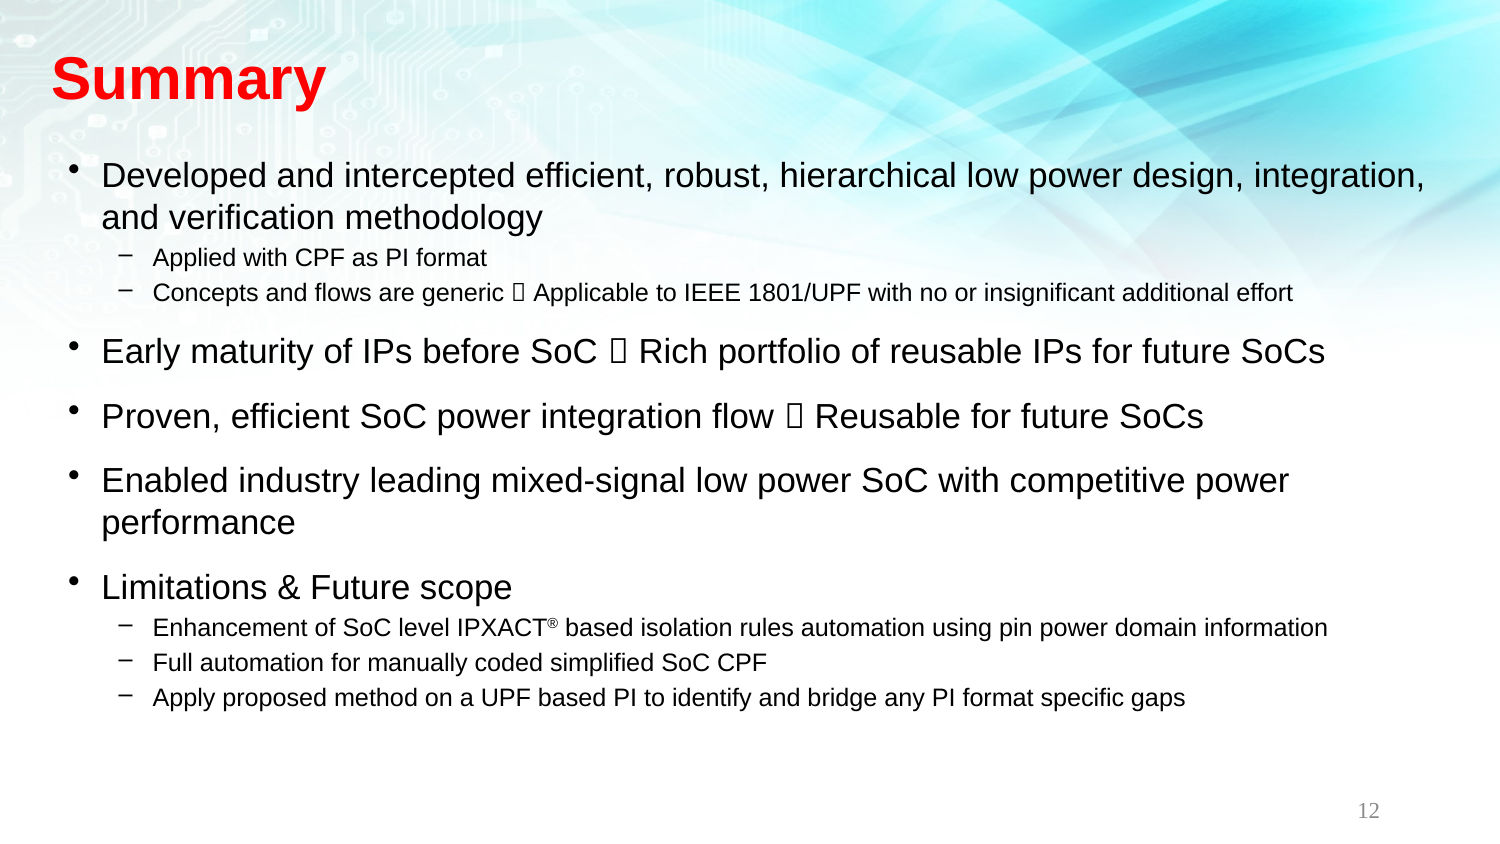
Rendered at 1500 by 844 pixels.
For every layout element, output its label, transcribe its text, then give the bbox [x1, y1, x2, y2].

title Summary [38, 31, 1426, 132]
picture [0, 0, 1500, 633]
list Developed and intercepted efficient, robust, hierarchical low power design, integration, and verification methodology Applied with CPF as PI format Concepts and flows are generic  Applicable to IEEE 1801/UPF with no or insignificant additional effort Early maturity of IPs before SoC  Rich portfolio of reusable IPs for future SoCs Proven, efficient SoC power integration flow  Reusable for future SoCs Enabled industry leading mixed-signal low power SoC with competitive power performance Limitations & Future scope Enhancement of SoC level IPXACT® based isolation rules automation using pin power domain information Full automation for manually coded simplified SoC CPF Apply proposed method on a UPF based PI to identify and bridge any PI format specific gaps [54, 145, 1444, 724]
slide_number 12 [1075, 782, 1394, 836]
